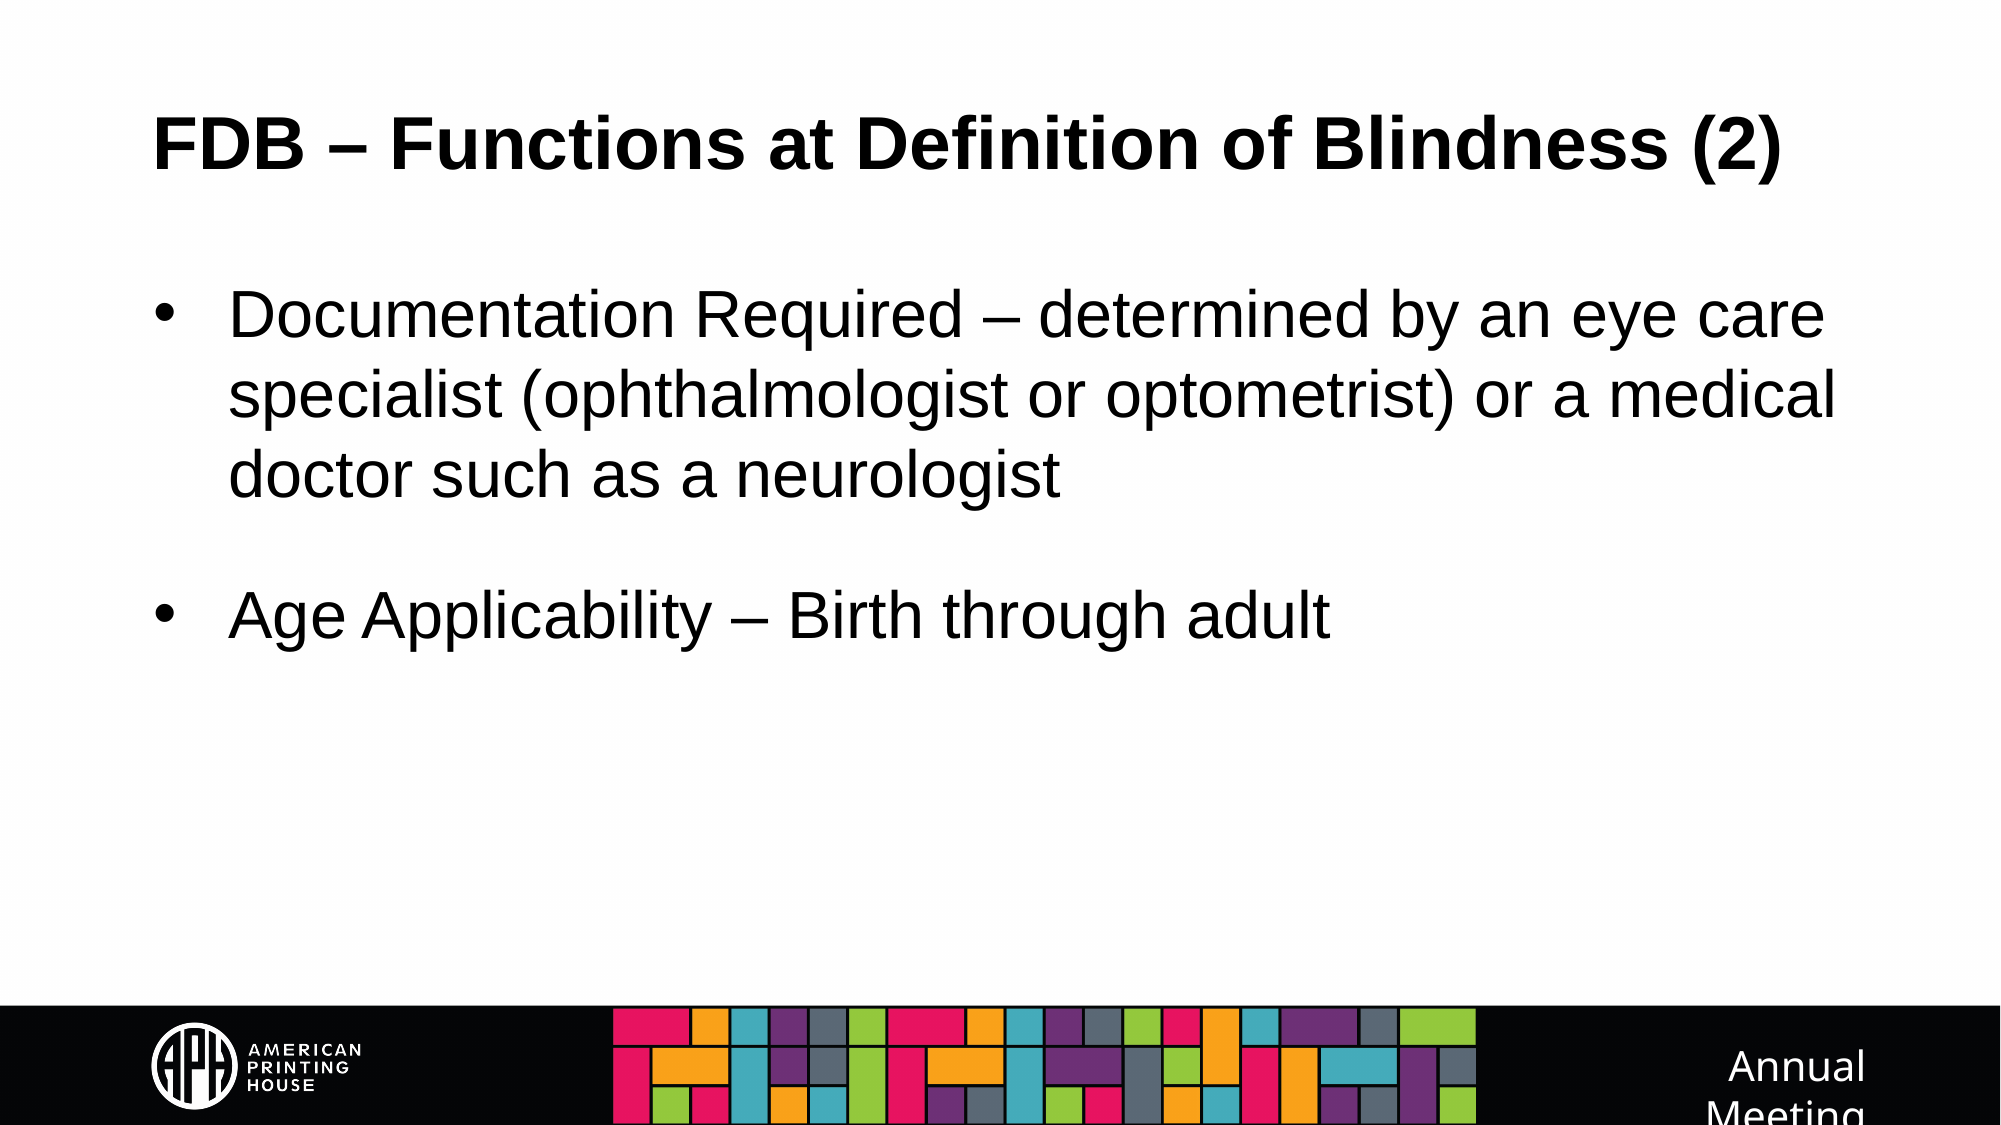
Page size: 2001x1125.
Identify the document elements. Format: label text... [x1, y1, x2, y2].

picture [1771, 1111, 1783, 1118]
title FDB – Functions at Definition of Blindness (2) [137, 59, 1926, 232]
picture [1711, 1105, 1719, 1125]
picture [1748, 1111, 1760, 1118]
list Documentation Required – determined by an eye care specialist (ophthalmologist or optometrist) or a medical doctor such as a neurologist Age Applicability – Birth through adult [137, 263, 1913, 909]
picture [1727, 1107, 1734, 1125]
picture [0, 0, 2001, 1125]
picture [1821, 1111, 1833, 1125]
picture [1846, 1111, 1858, 1125]
